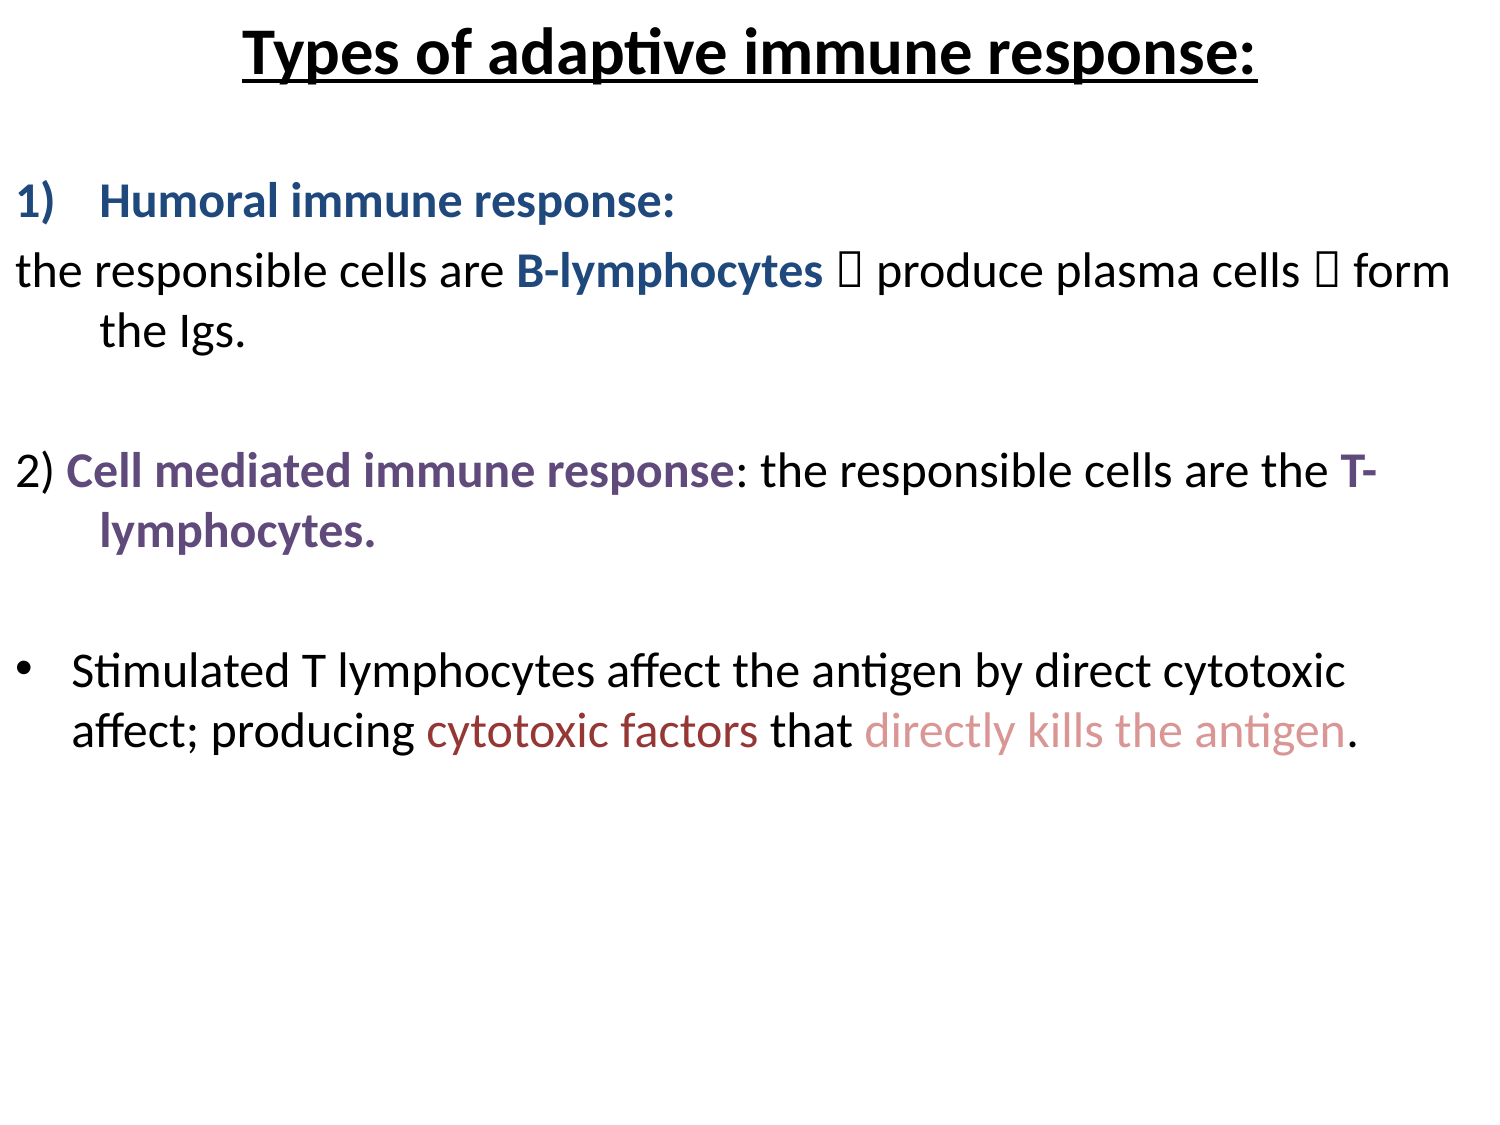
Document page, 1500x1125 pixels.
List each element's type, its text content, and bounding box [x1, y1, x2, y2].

list Types of adaptive immune response: Humoral immune response: the responsible cells are B-lymphocytes  produce plasma cells  form the Igs. 2) Cell mediated immune response: the responsible cells are the T-lymphocytes. Stimulated T lymphocytes affect the antigen by direct cytotoxic affect; producing cytotoxic factors that directly kills the antigen. [0, 0, 1500, 1125]
